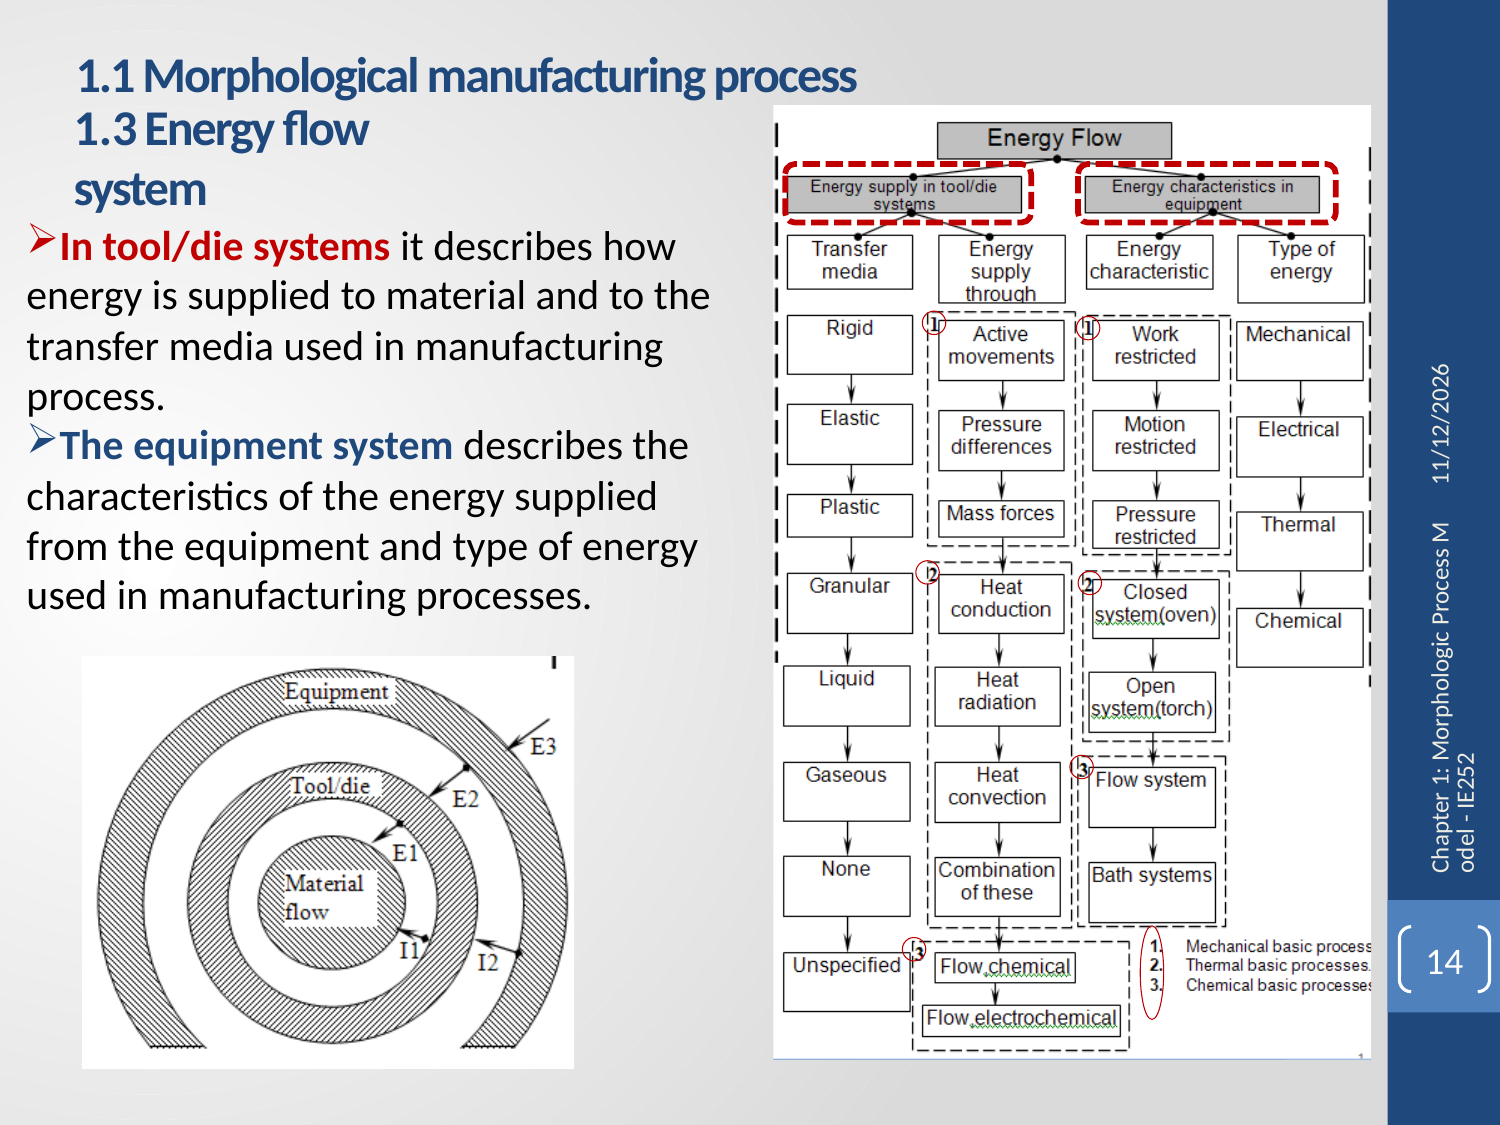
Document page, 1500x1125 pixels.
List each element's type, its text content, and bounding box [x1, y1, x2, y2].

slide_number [1408, 100, 1469, 500]
text_box 1.1 Morphological manufacturing process [60, 35, 883, 200]
text_box 3 Energy flow system [58, 87, 532, 210]
picture [81, 655, 575, 1069]
text_box In tool/die systems it describes how energy is supplied to material and to the transfer media used in manufacturing process. The equipment system describes the characteristics of the energy supplied from the equipment and type of energy used in manufacturing processes. [11, 210, 762, 626]
picture [773, 105, 1372, 1060]
footer Chapter 1: Morphologic Process Model - IE252 [1408, 500, 1469, 889]
slide_number 14 [1397, 925, 1492, 994]
